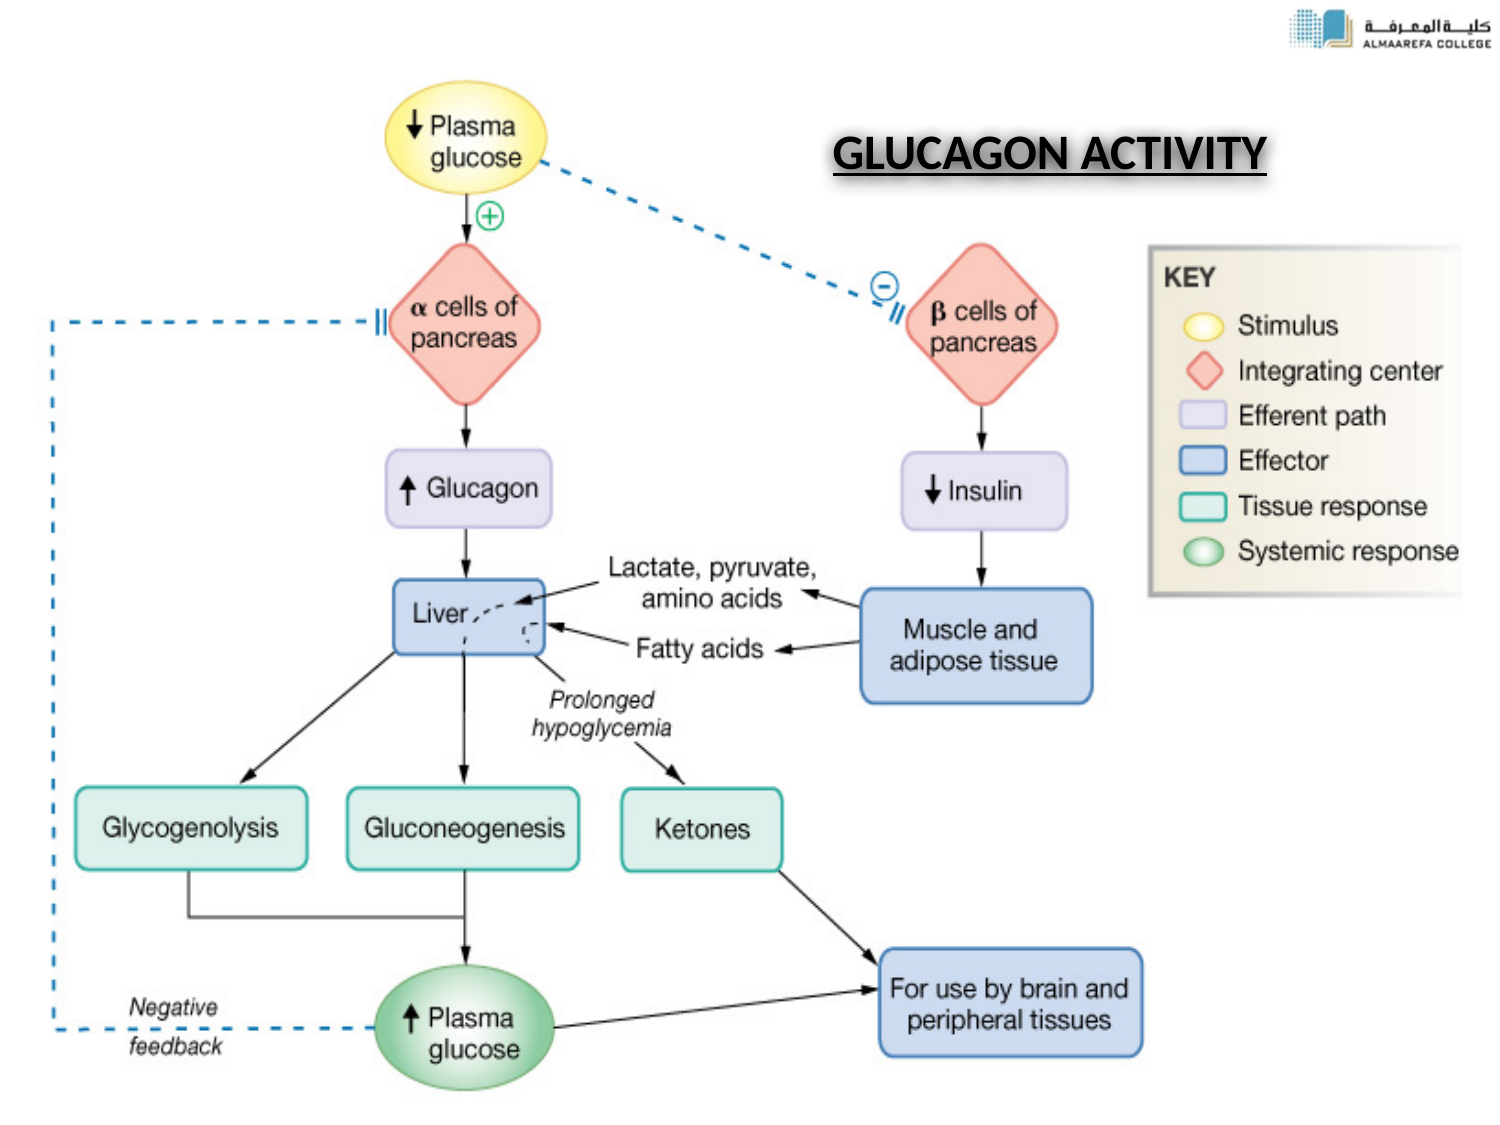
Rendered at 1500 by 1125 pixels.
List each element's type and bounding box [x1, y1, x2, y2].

picture [1285, 0, 1496, 65]
picture [37, 74, 1463, 1101]
